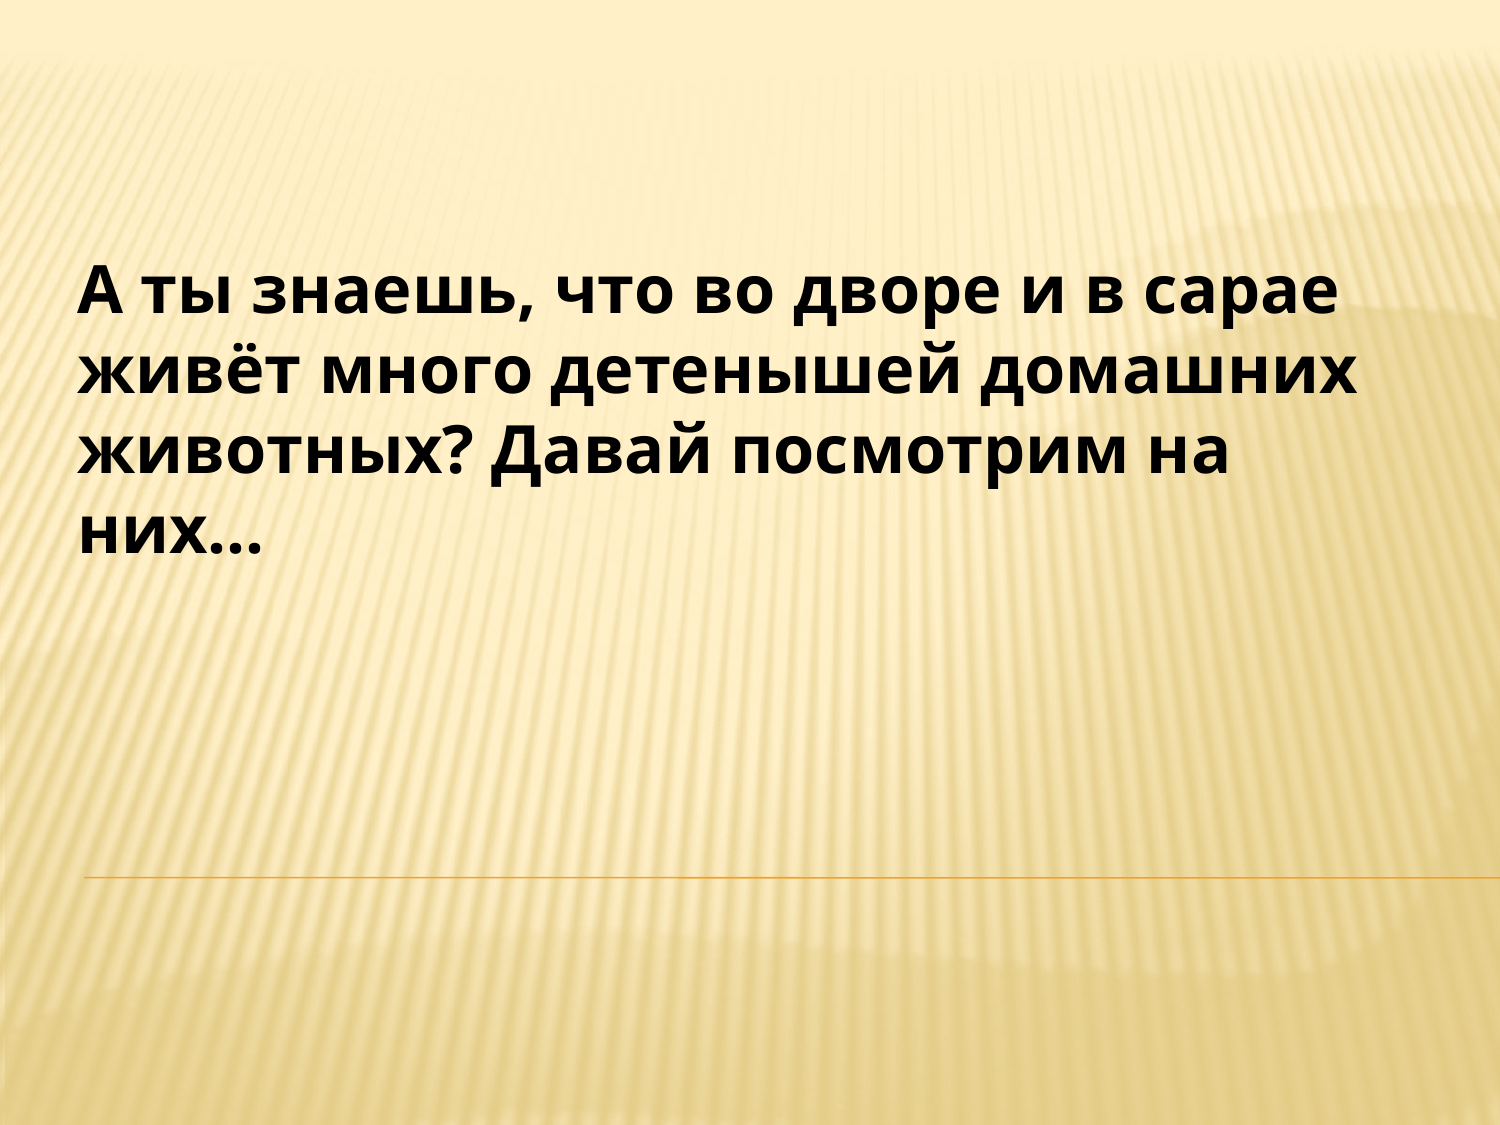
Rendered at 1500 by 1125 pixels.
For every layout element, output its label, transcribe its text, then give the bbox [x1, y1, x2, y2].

subtitle А ты знаешь, что во дворе и в сарае живёт много детенышей домашних животных? Давай посмотрим на них… [62, 234, 1450, 575]
